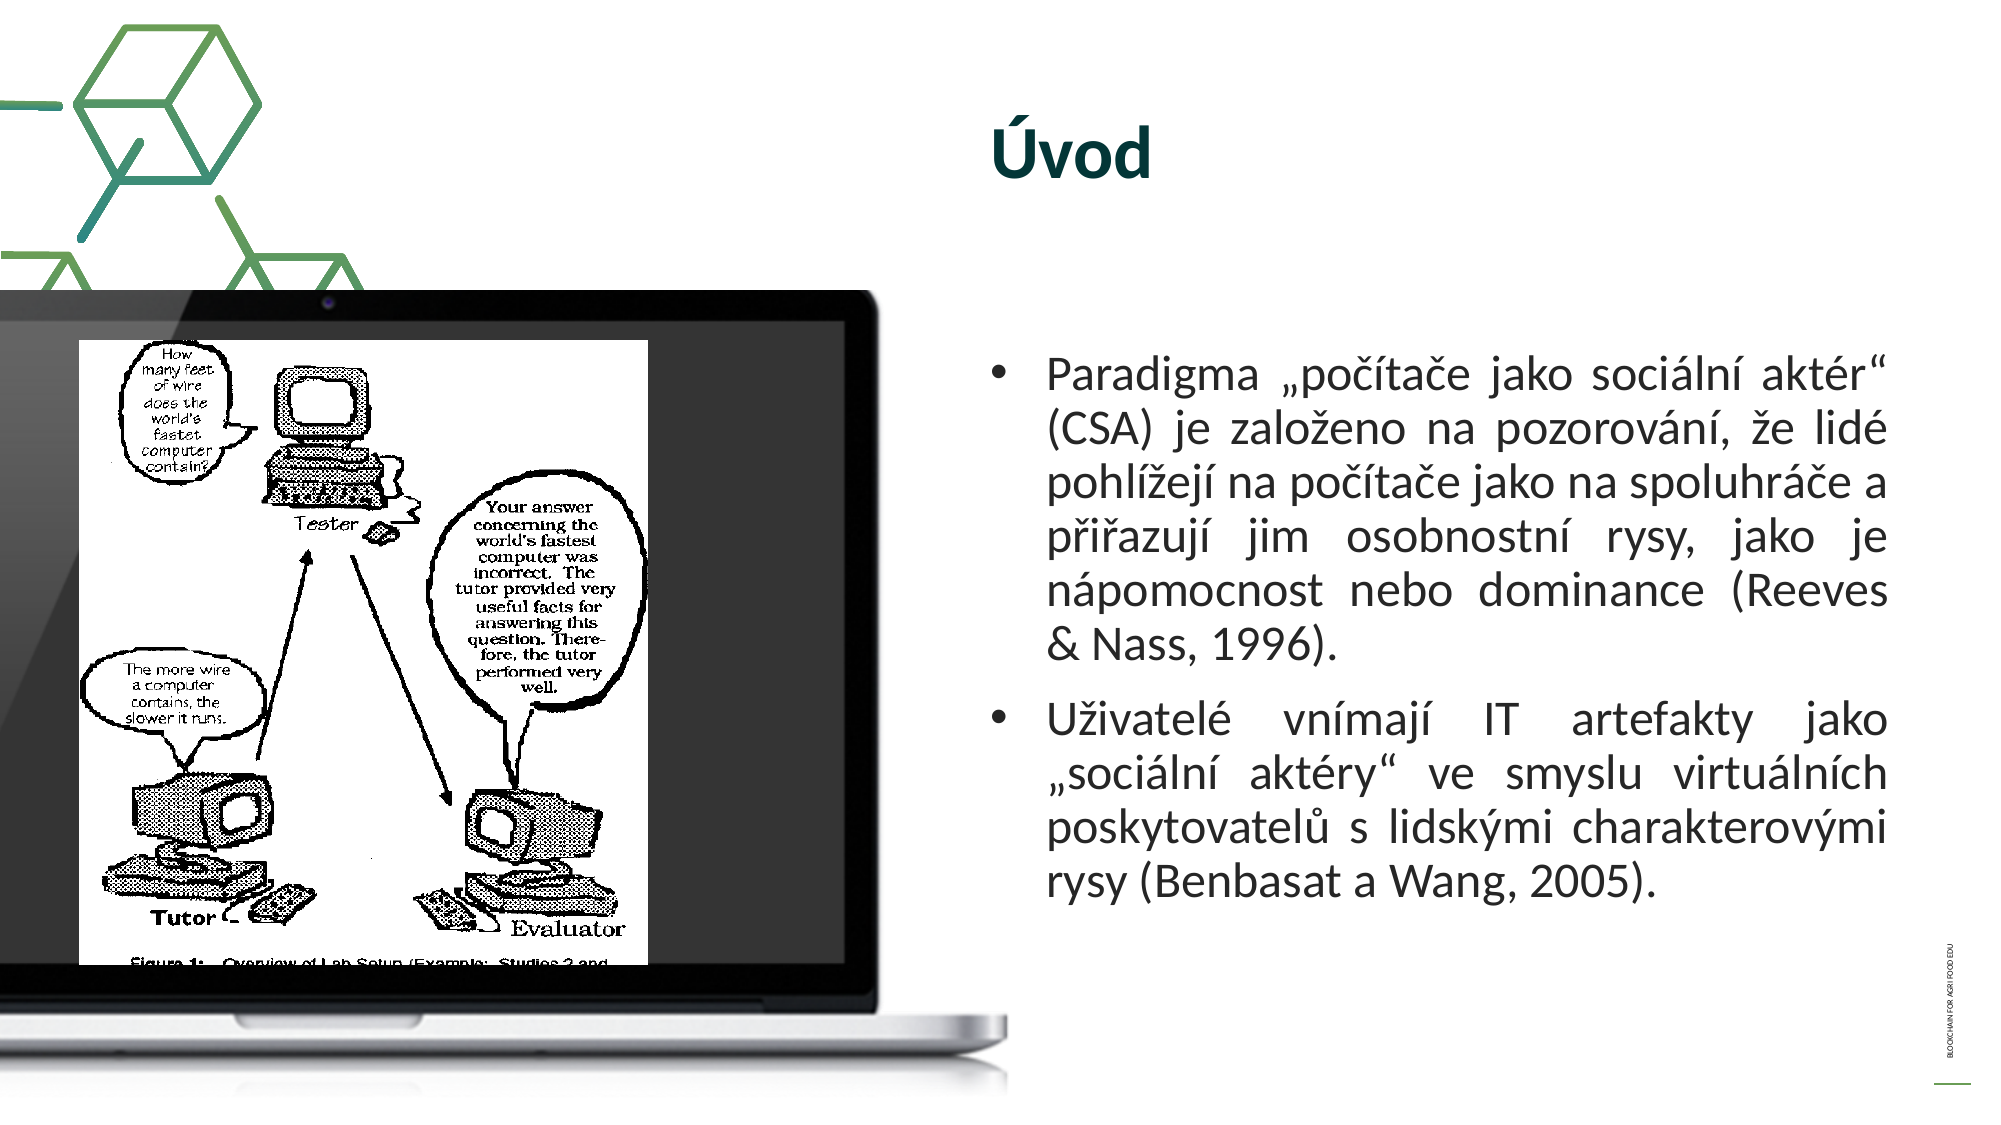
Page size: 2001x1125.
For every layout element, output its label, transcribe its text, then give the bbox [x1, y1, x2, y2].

list Paradigma „počítače jako sociální aktér“ (CSA) je založeno na pozorování, že lidé pohlížejí na počítače jako na spoluhráče a přiřazují jim osobnostní rysy, jako je nápomocnost nebo dominance (Reeves & Nass, 1996). Uživatelé vnímají IT artefakty jako „sociální aktéry“ ve smyslu virtuálních poskytovatelů s lidskými charakterovými rysy (Benbasat a Wang, 2005). [975, 339, 1904, 1102]
list Úvod [975, 106, 1794, 269]
picture [0, 290, 1100, 1125]
